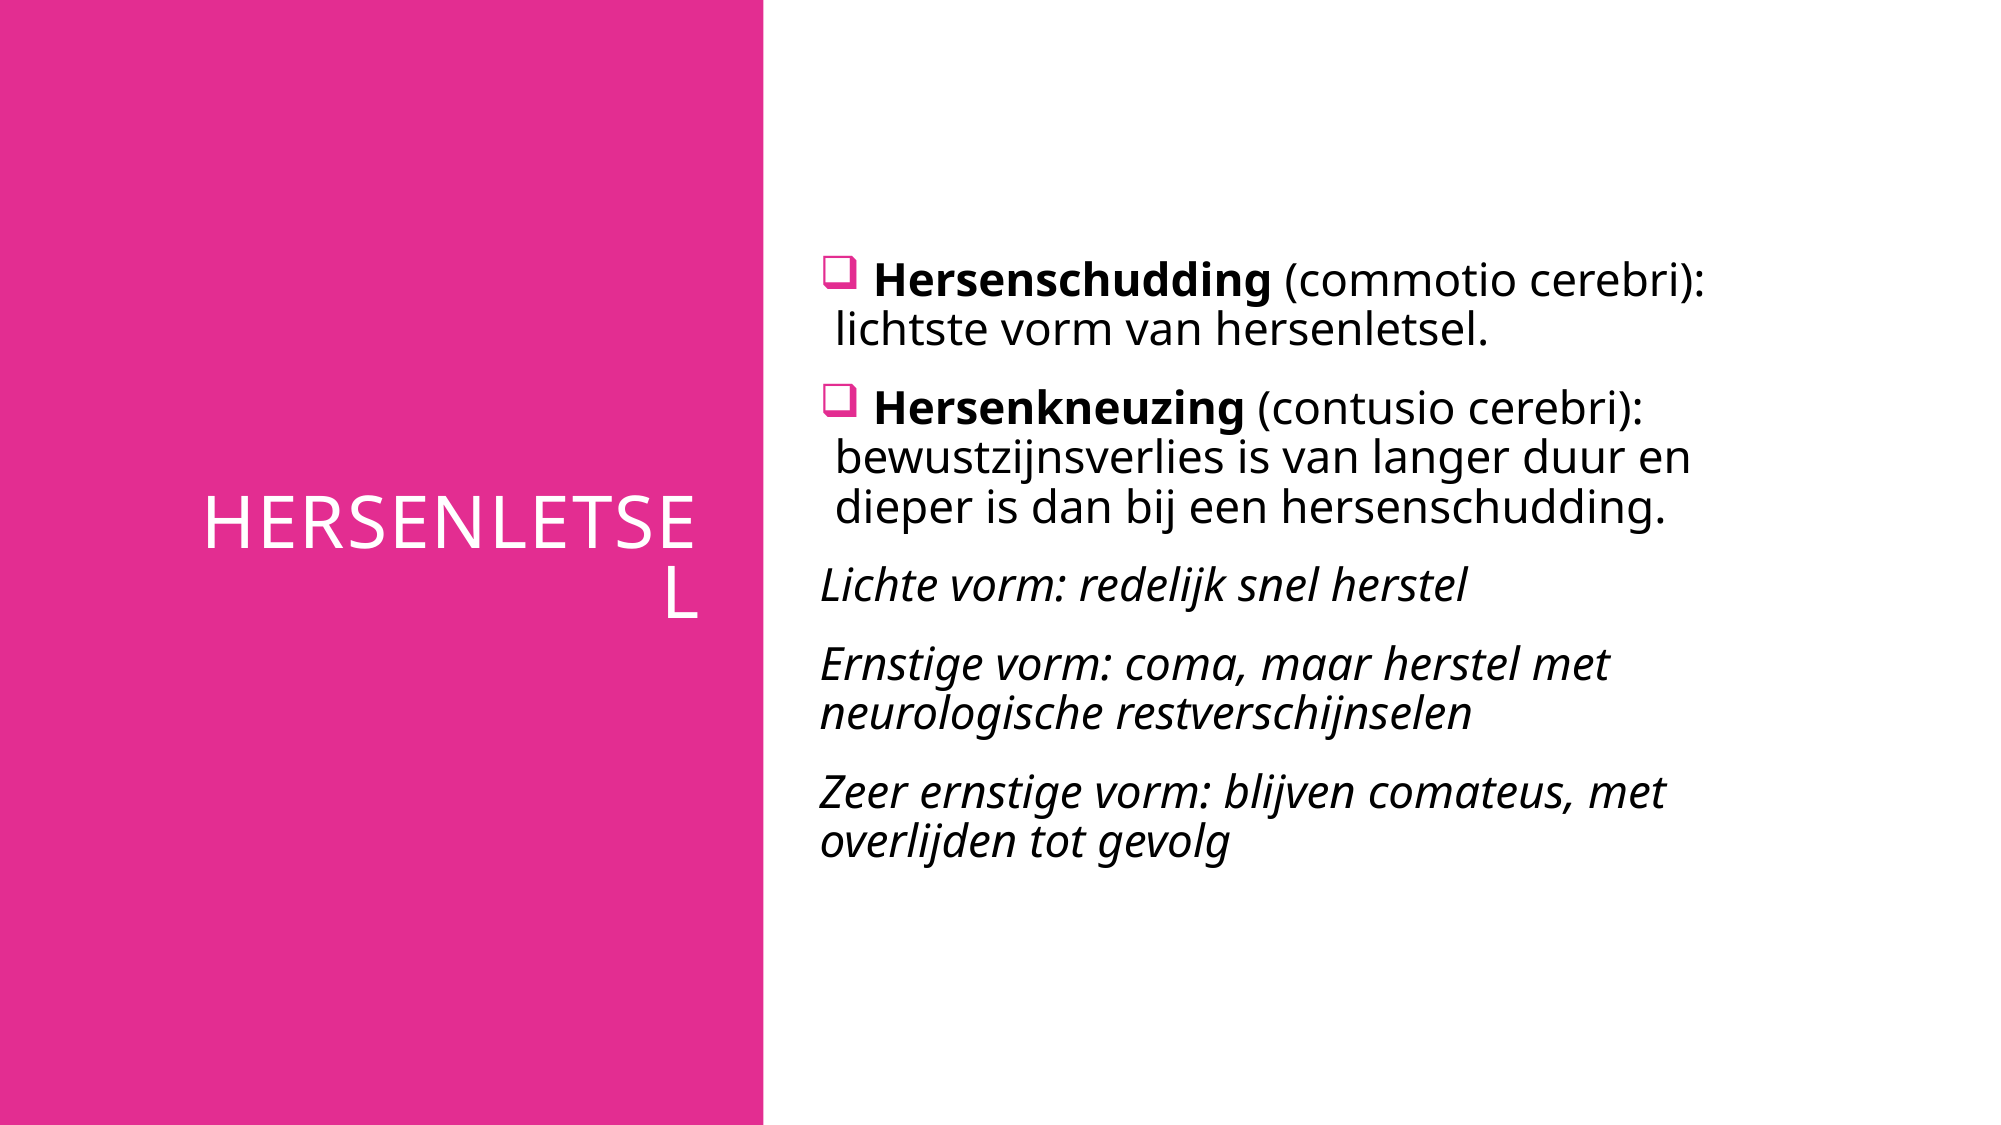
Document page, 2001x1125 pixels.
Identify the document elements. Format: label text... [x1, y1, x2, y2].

text_box [766, 0, 2000, 1125]
text_box [0, 0, 766, 1125]
list Hersenschudding (commotio cerebri): lichtste vorm van hersenletsel. Hersenkneuzing (contusio cerebri): bewustzijnsverlies is van langer duur en dieper is dan bij een hersenschudding. Lichte vorm: redelijk snel herstel Ernstige vorm: coma, maar herstel met neurologische restverschijnselen Zeer ernstige vorm: blijven comateus, met overlijden tot gevolg [812, 131, 1847, 993]
title Hersenletsel [158, 131, 715, 993]
